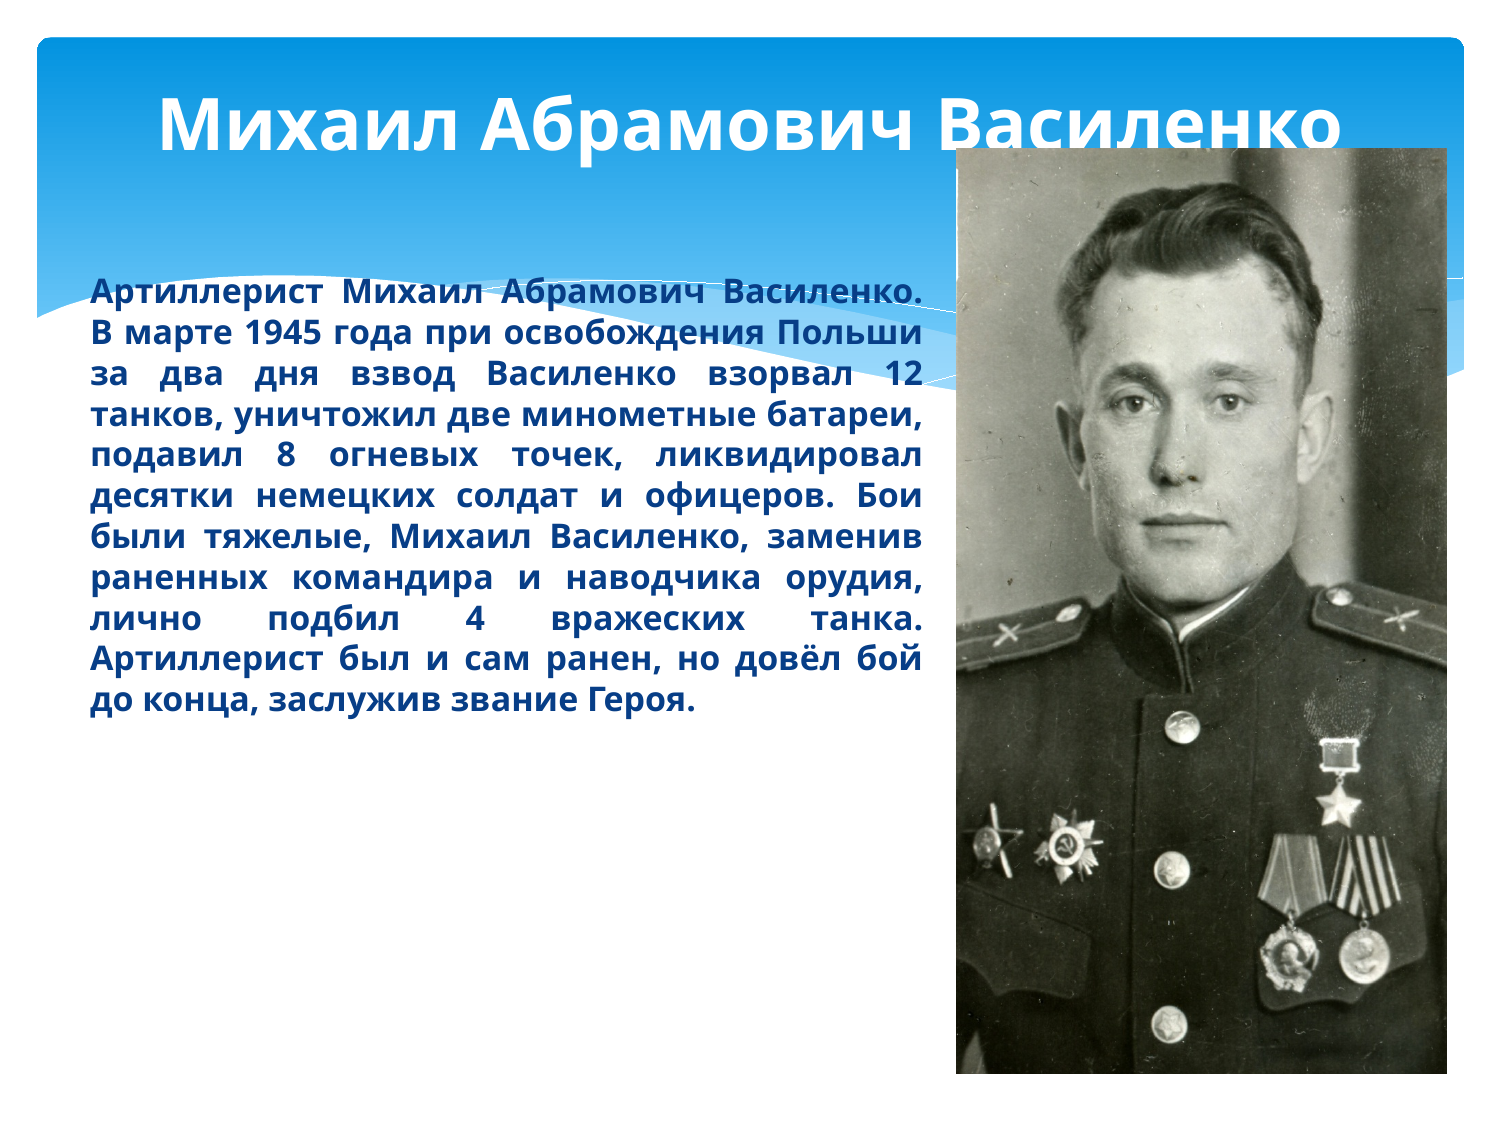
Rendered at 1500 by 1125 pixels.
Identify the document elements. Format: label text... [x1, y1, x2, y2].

title Михаил Абрамович Василенко [75, 55, 1425, 261]
list Артиллерист Михаил Абрамович Василенко. В марте 1945 года при освобождения Польши за два дня взвод Василенко взорвал 12 танков, уничтожил две минометные батареи, подавил 8 огневых точек, ликвидировал десятки немецких солдат и офицеров. Бои были тяжелые, Михаил Василенко, заменив раненных командира и наводчика орудия, лично подбил 4 вражеских танка. Артиллерист был и сам ранен, но довёл бой до конца, заслужив звание Героя. [75, 262, 939, 752]
picture [956, 148, 1448, 1074]
